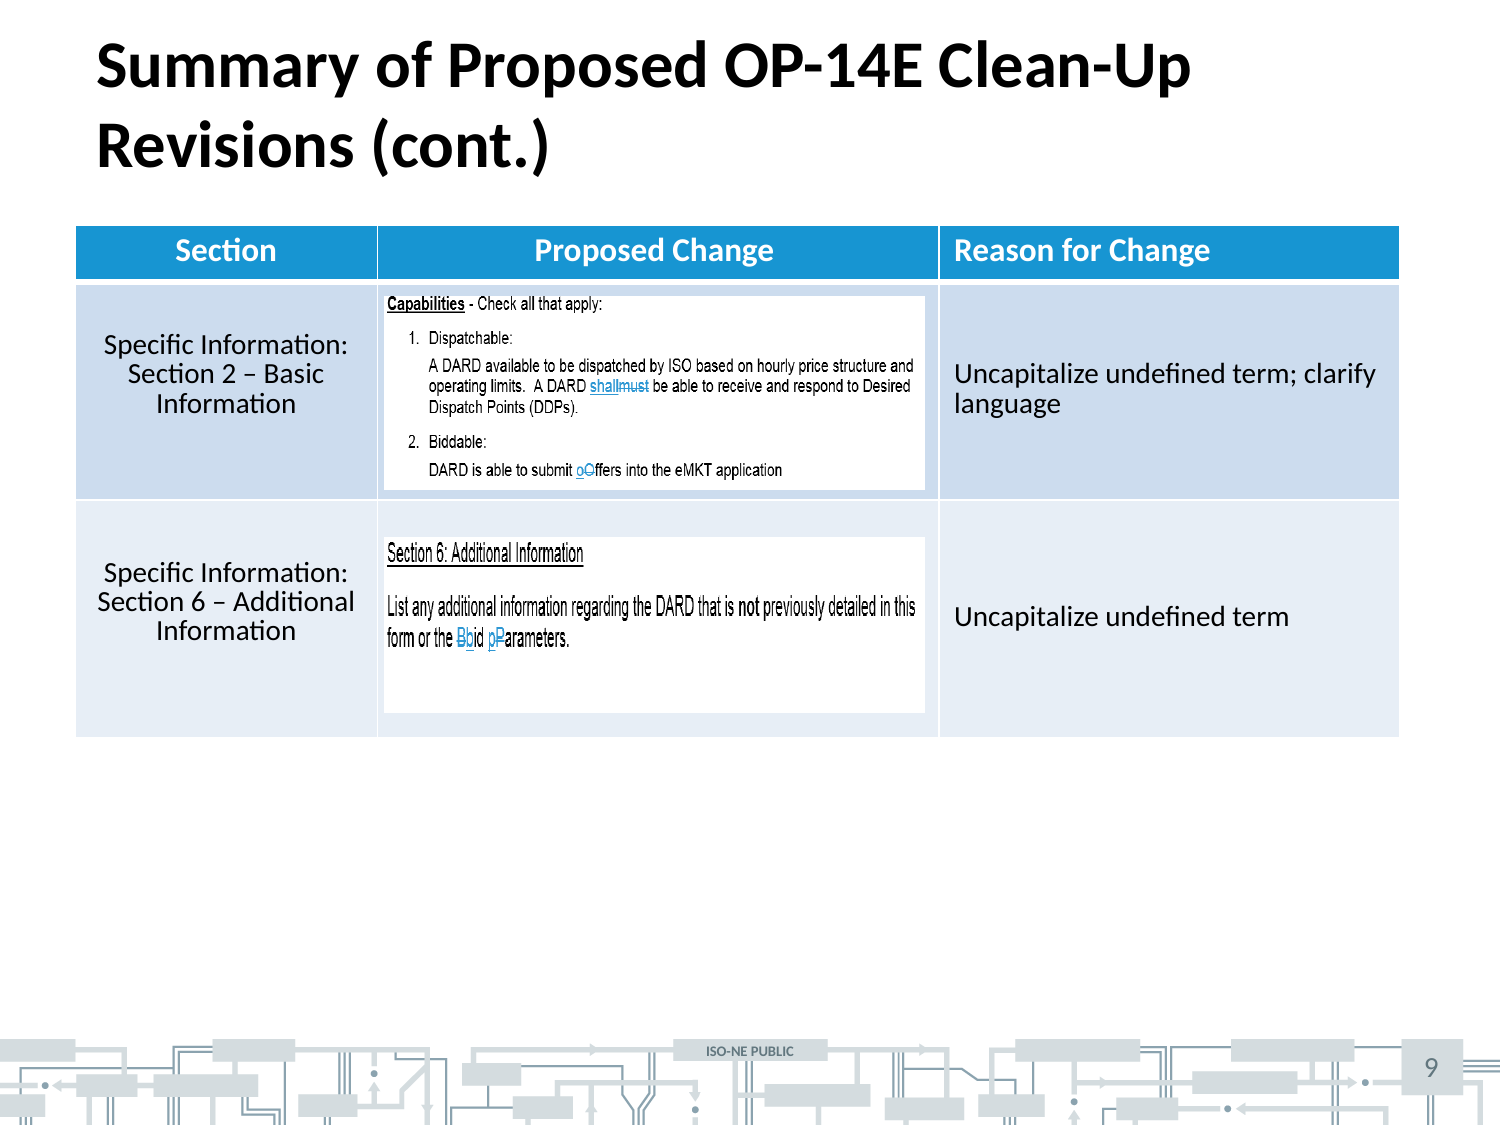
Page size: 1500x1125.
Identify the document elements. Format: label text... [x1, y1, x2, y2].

table_cell Uncapitalize undefined term; clarify language [940, 285, 1399, 499]
picture [384, 296, 926, 490]
picture [384, 537, 926, 713]
table_header Section [76, 226, 377, 279]
table_cell Uncapitalize undefined term [940, 501, 1399, 737]
slide_number 9 [1400, 1044, 1463, 1088]
table_cell Specific Information: Section 6 – Additional Information [76, 501, 377, 737]
table_cell [378, 501, 938, 737]
table_header Reason for Change [940, 226, 1399, 279]
table_header Proposed Change [378, 226, 938, 279]
table_cell [378, 285, 938, 499]
table_cell Specific Information: Section 2 – Basic Information [76, 285, 377, 499]
title Summary of Proposed OP-14E Clean-Up Revisions (cont.) [81, 6, 1432, 195]
picture [0, 1031, 1500, 1125]
